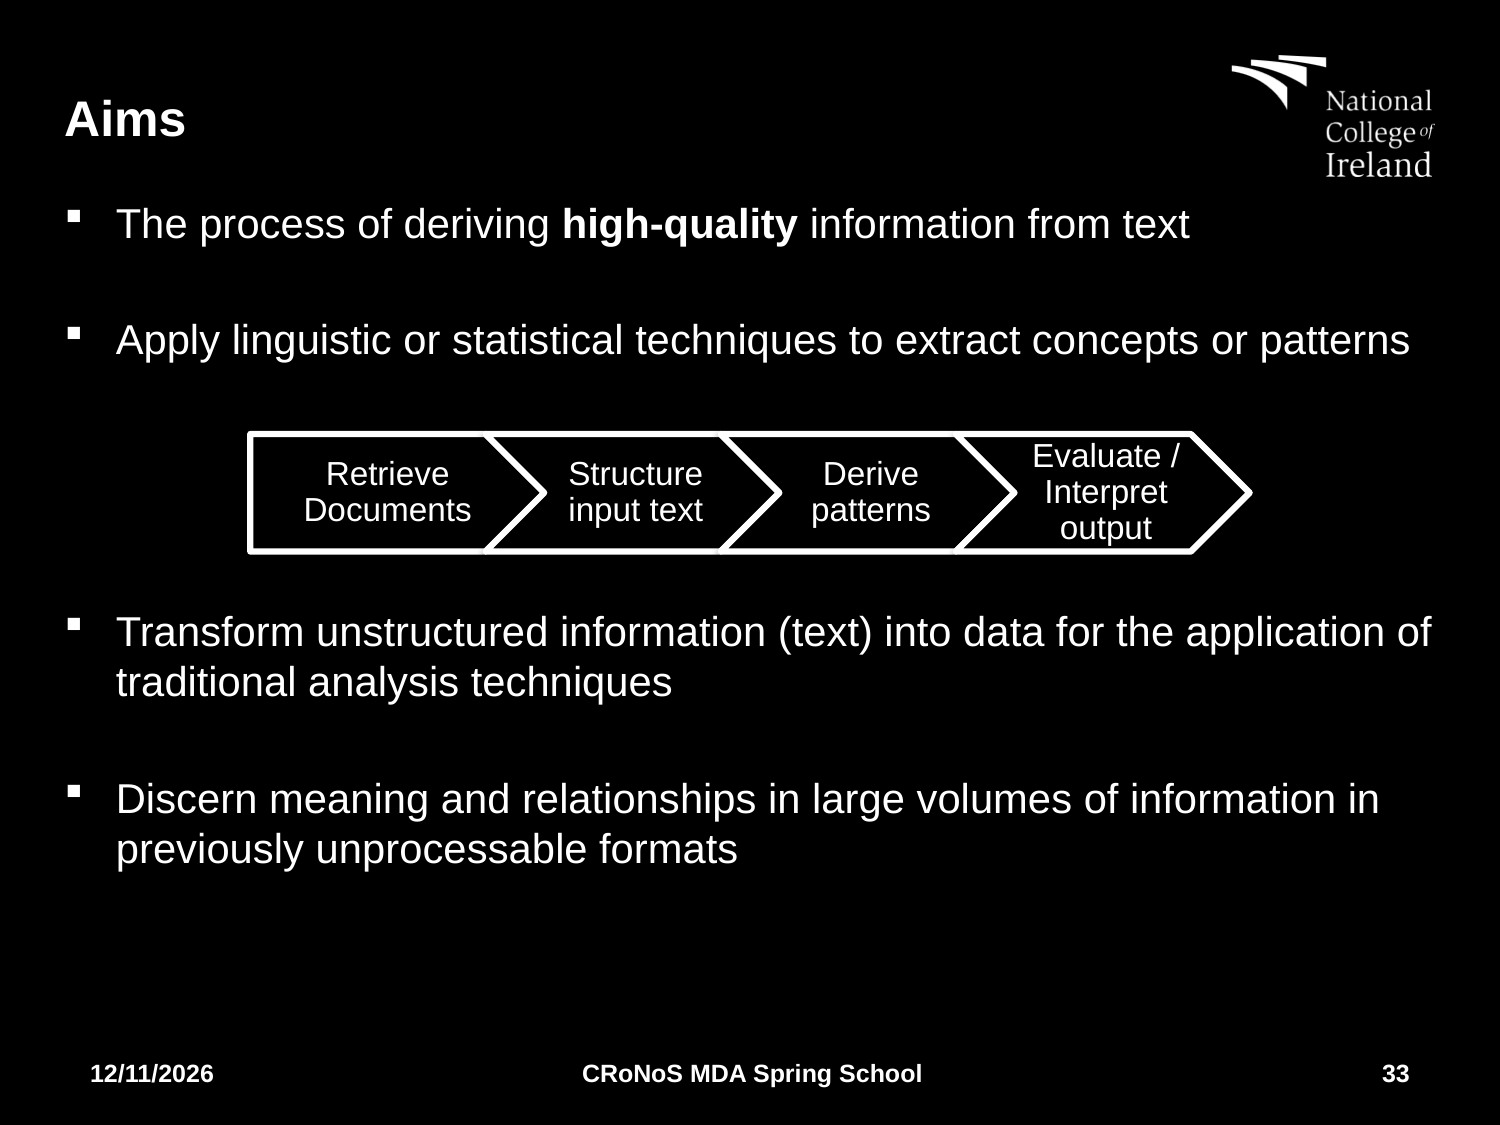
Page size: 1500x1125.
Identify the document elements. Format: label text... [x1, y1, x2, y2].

footer CRoNoS MDA Spring School [458, 1042, 1047, 1103]
slide_number 33 [1074, 1042, 1425, 1103]
picture [1231, 54, 1436, 178]
list The process of deriving high-quality information from text Apply linguistic or statistical techniques to extract concepts or patterns Transform unstructured information (text) into data for the application of traditional analysis techniques Discern meaning and relationships in large volumes of information in previously unprocessable formats [64, 196, 1436, 1000]
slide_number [75, 1042, 425, 1103]
title Aims [63, 54, 1199, 148]
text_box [249, 349, 1251, 636]
